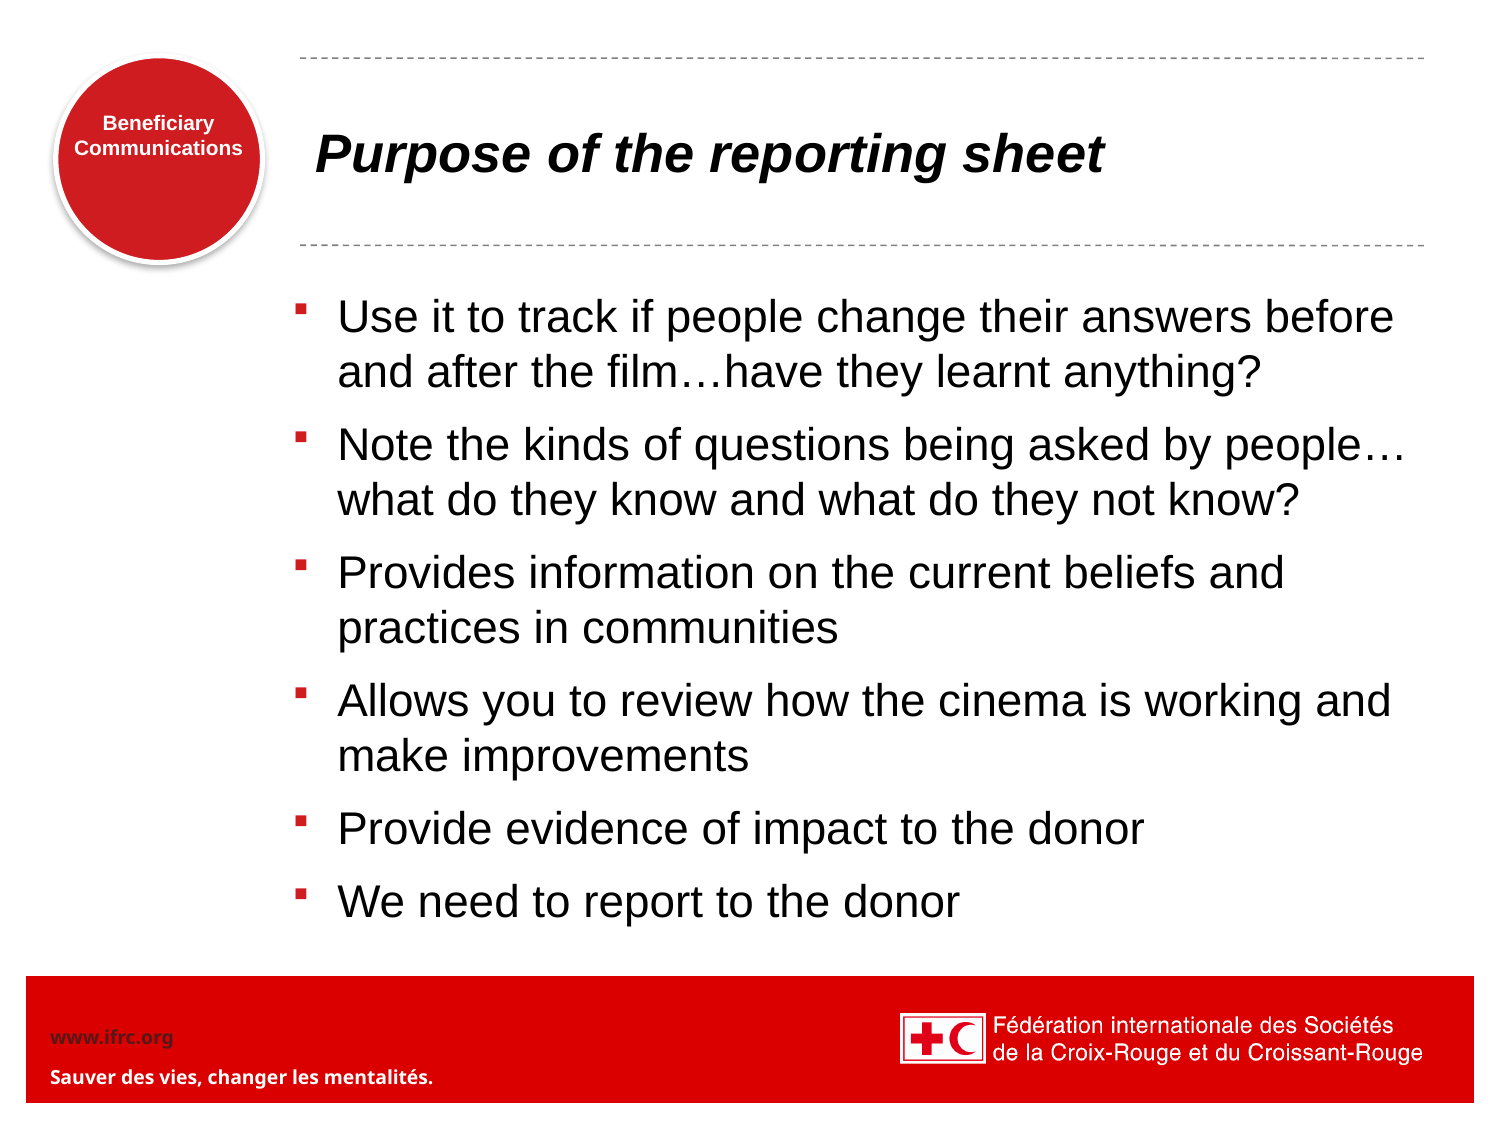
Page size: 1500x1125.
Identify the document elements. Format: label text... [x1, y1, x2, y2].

title Purpose of the reporting sheet [299, 57, 1426, 246]
text_box Use it to track if people change their answers before and after the film…have they learnt anything? Note the kinds of questions being asked by people…what do they know and what do they not know? Provides information on the current beliefs and practices in communities Allows you to review how the cinema is working and make improvements Provide evidence of impact to the donor We need to report to the donor [277, 278, 1459, 917]
picture [900, 1013, 1422, 1065]
